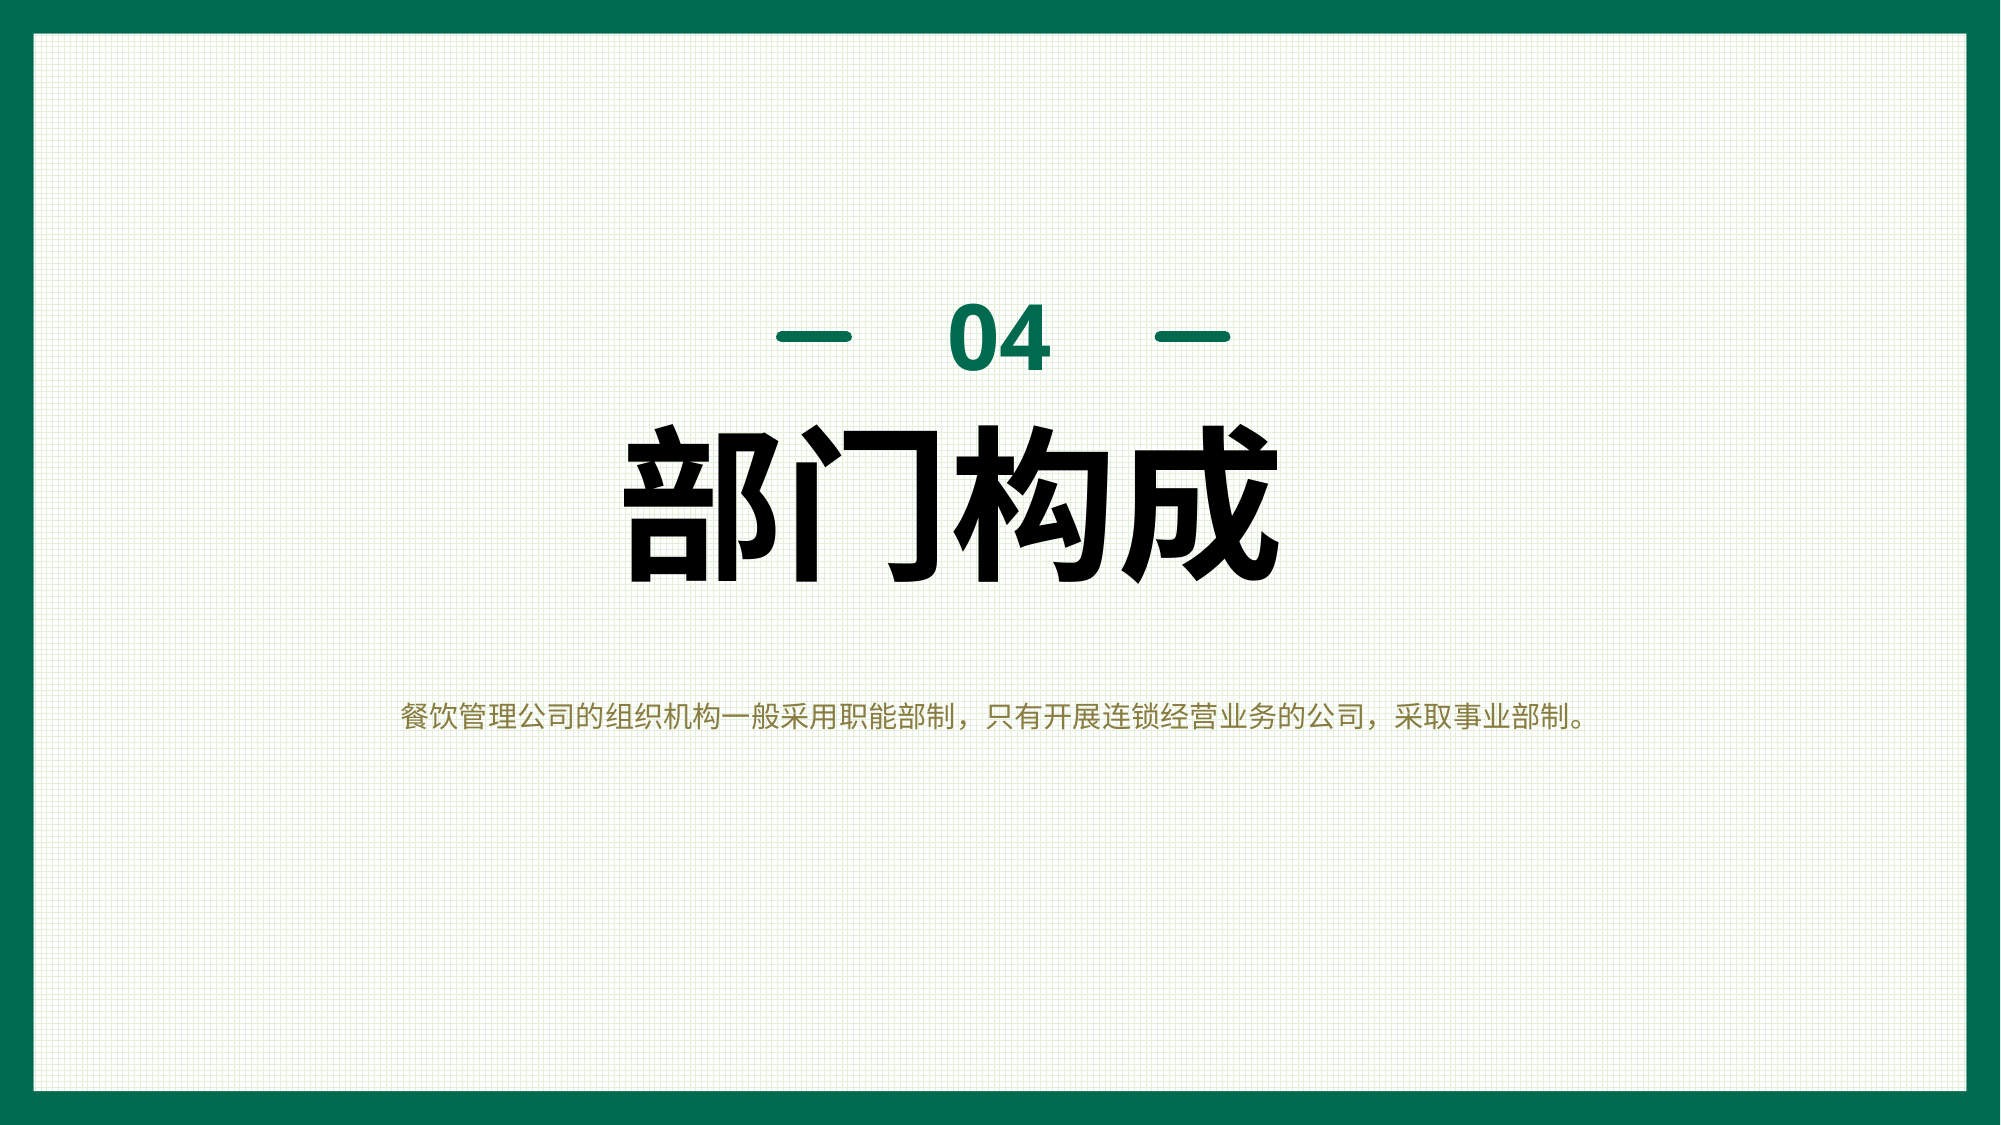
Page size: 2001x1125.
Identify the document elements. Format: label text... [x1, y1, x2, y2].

text_box [0, 0, 2000, 1125]
list 餐饮管理公司的组织机构一般采用职能部制，只有开展连锁经营业务的公司，采取事业部制。 [317, 690, 1683, 741]
list 部门构成 [617, 400, 1383, 603]
list 04 [897, 278, 1103, 390]
